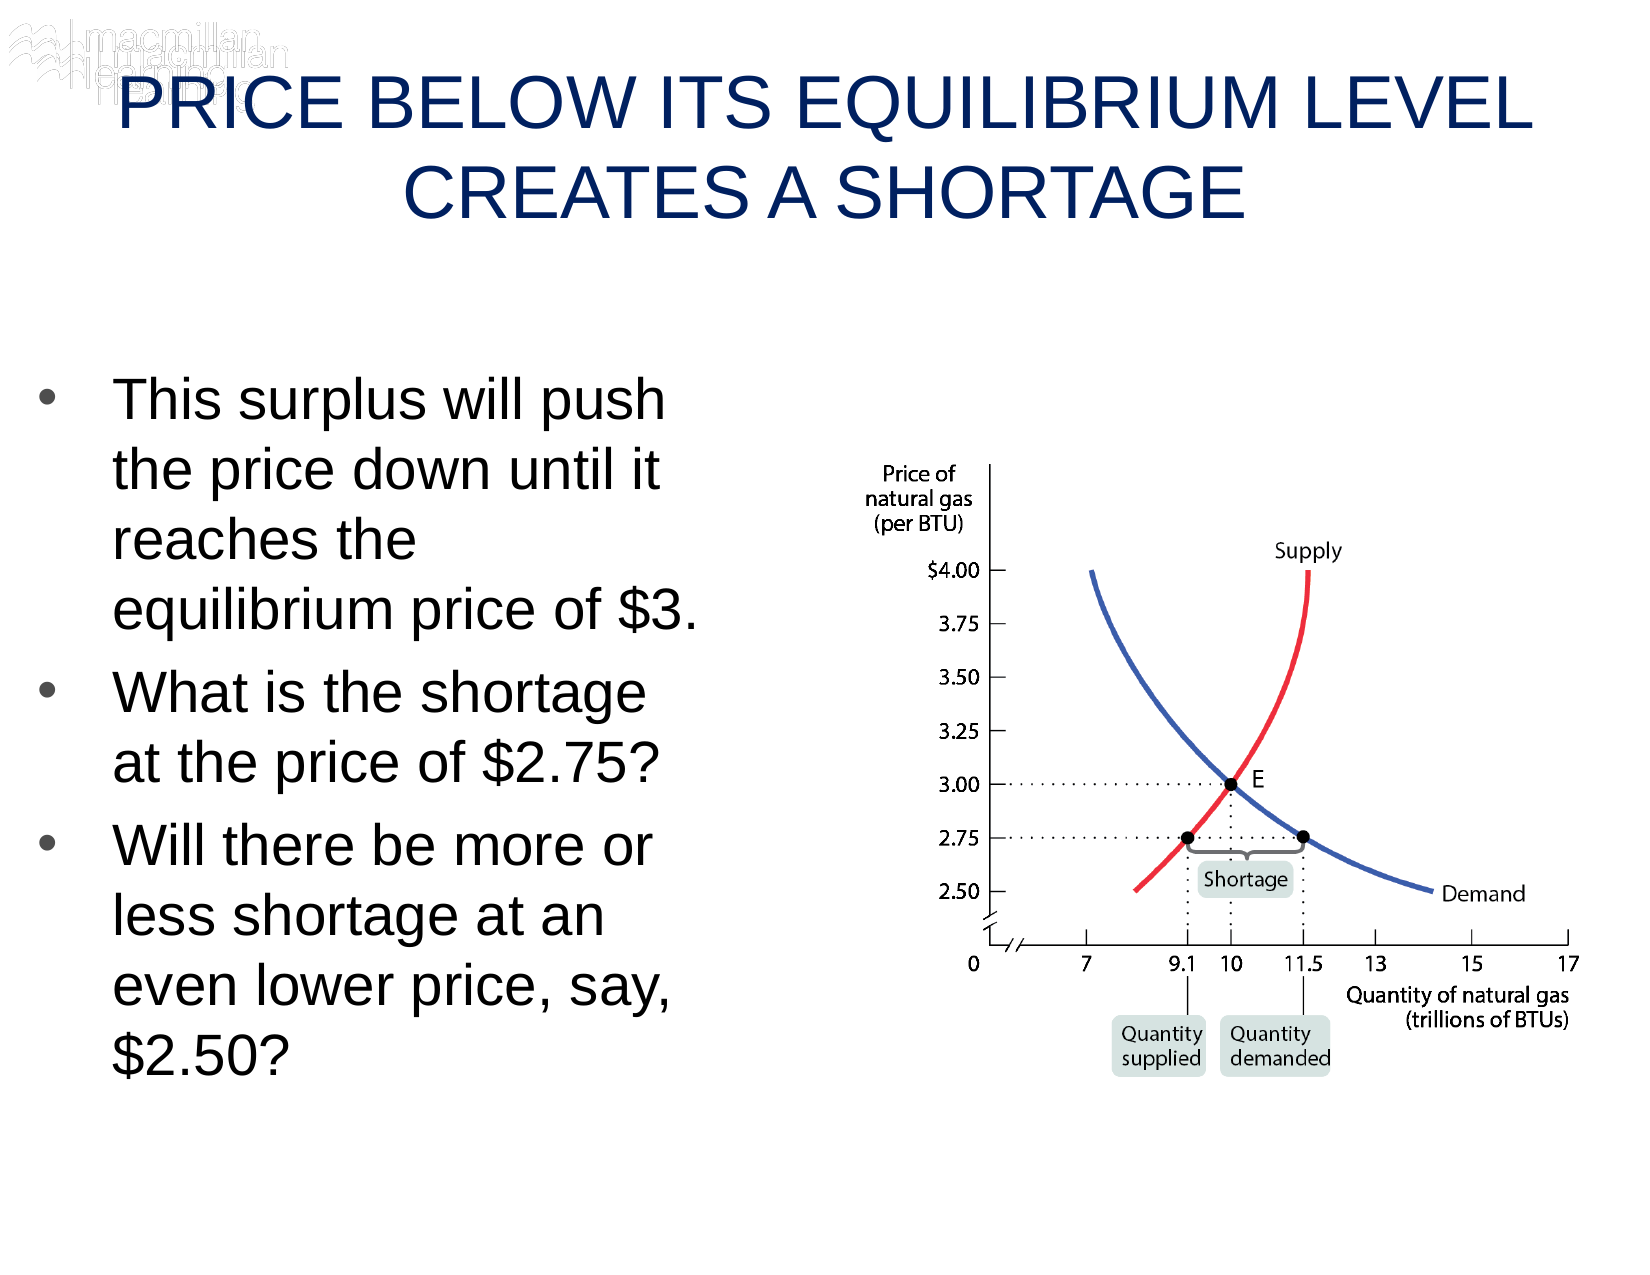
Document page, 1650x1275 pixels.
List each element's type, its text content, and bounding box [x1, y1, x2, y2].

list This surplus will push the price down until it reaches the equilibrium price of $3. What is the shortage at the price of $2.75? Will there be more or less shortage at an even lower price, say, $2.50? [22, 346, 724, 1147]
picture [863, 460, 1581, 1077]
picture [9, 19, 288, 63]
title PRICE BELOW ITS EQUILIBRIUM LEVEL CREATES A SHORTAGE [0, 63, 1650, 225]
